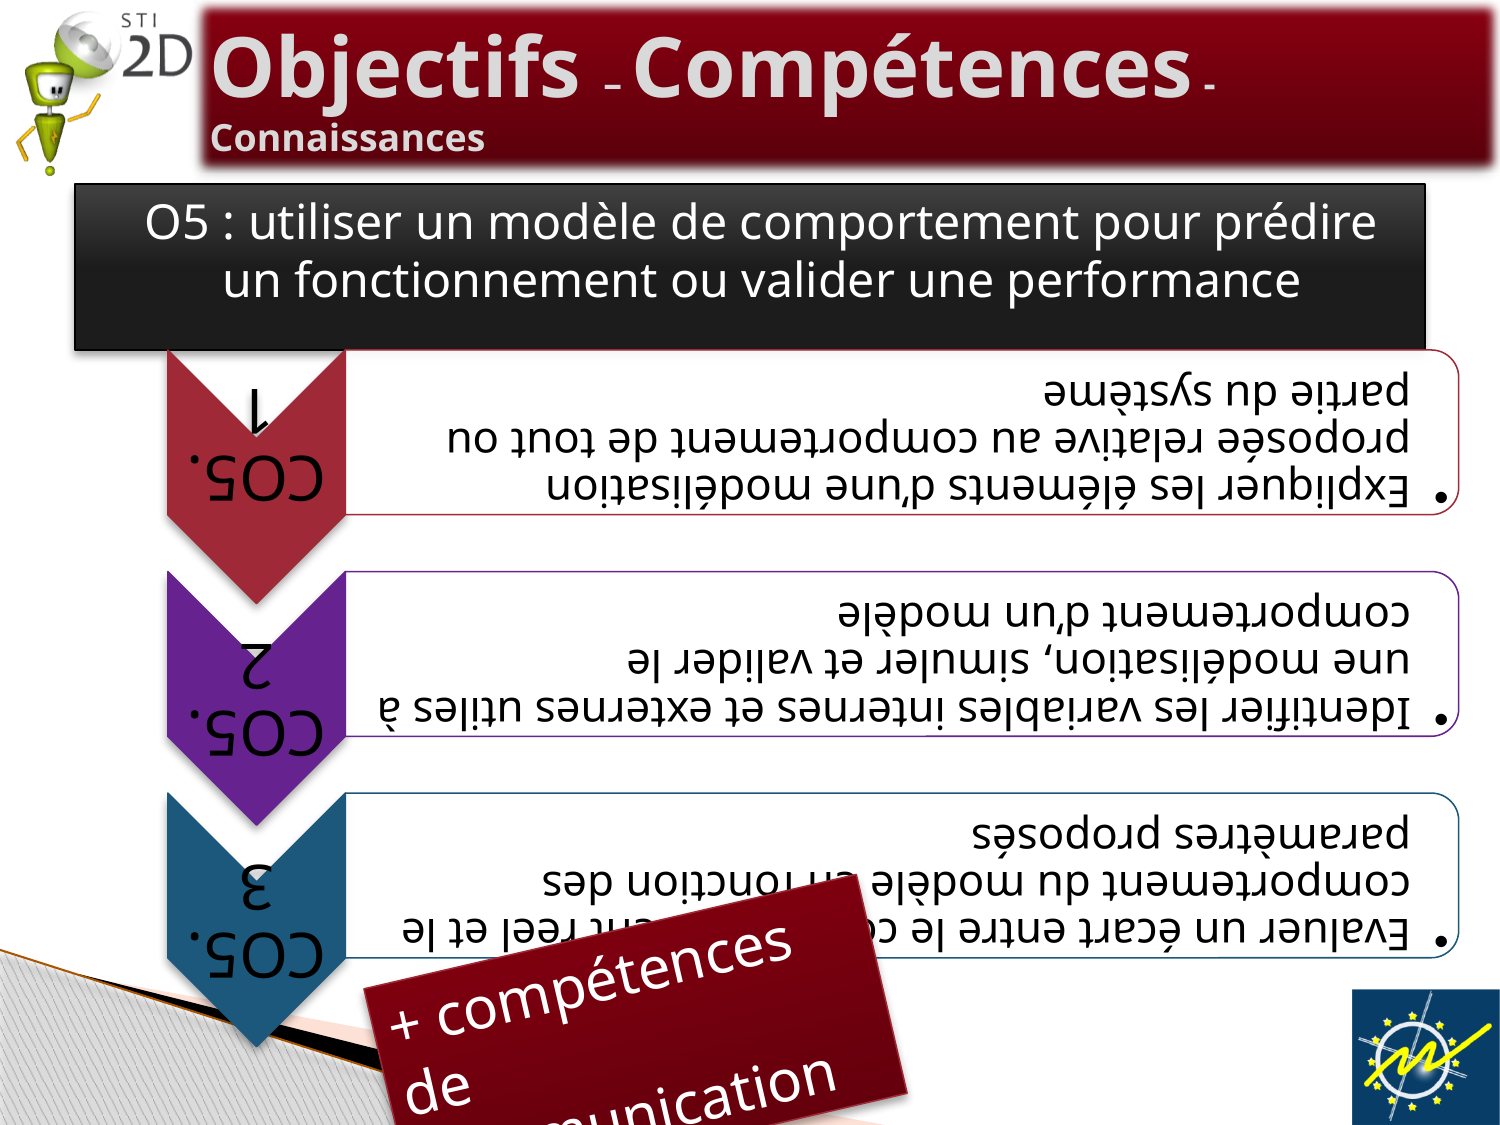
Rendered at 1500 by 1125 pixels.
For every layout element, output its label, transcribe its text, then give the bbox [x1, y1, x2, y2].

title Objectifs – Compétences - Connaissances [194, 0, 1425, 173]
text_box O5 : utiliser un modèle de comportement pour prédire un fonctionnement ou valider une performance [74, 183, 1426, 351]
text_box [167, 349, 1459, 1048]
picture [1352, 989, 1500, 1125]
text_box + compétences de communication [379, 1059, 908, 1125]
